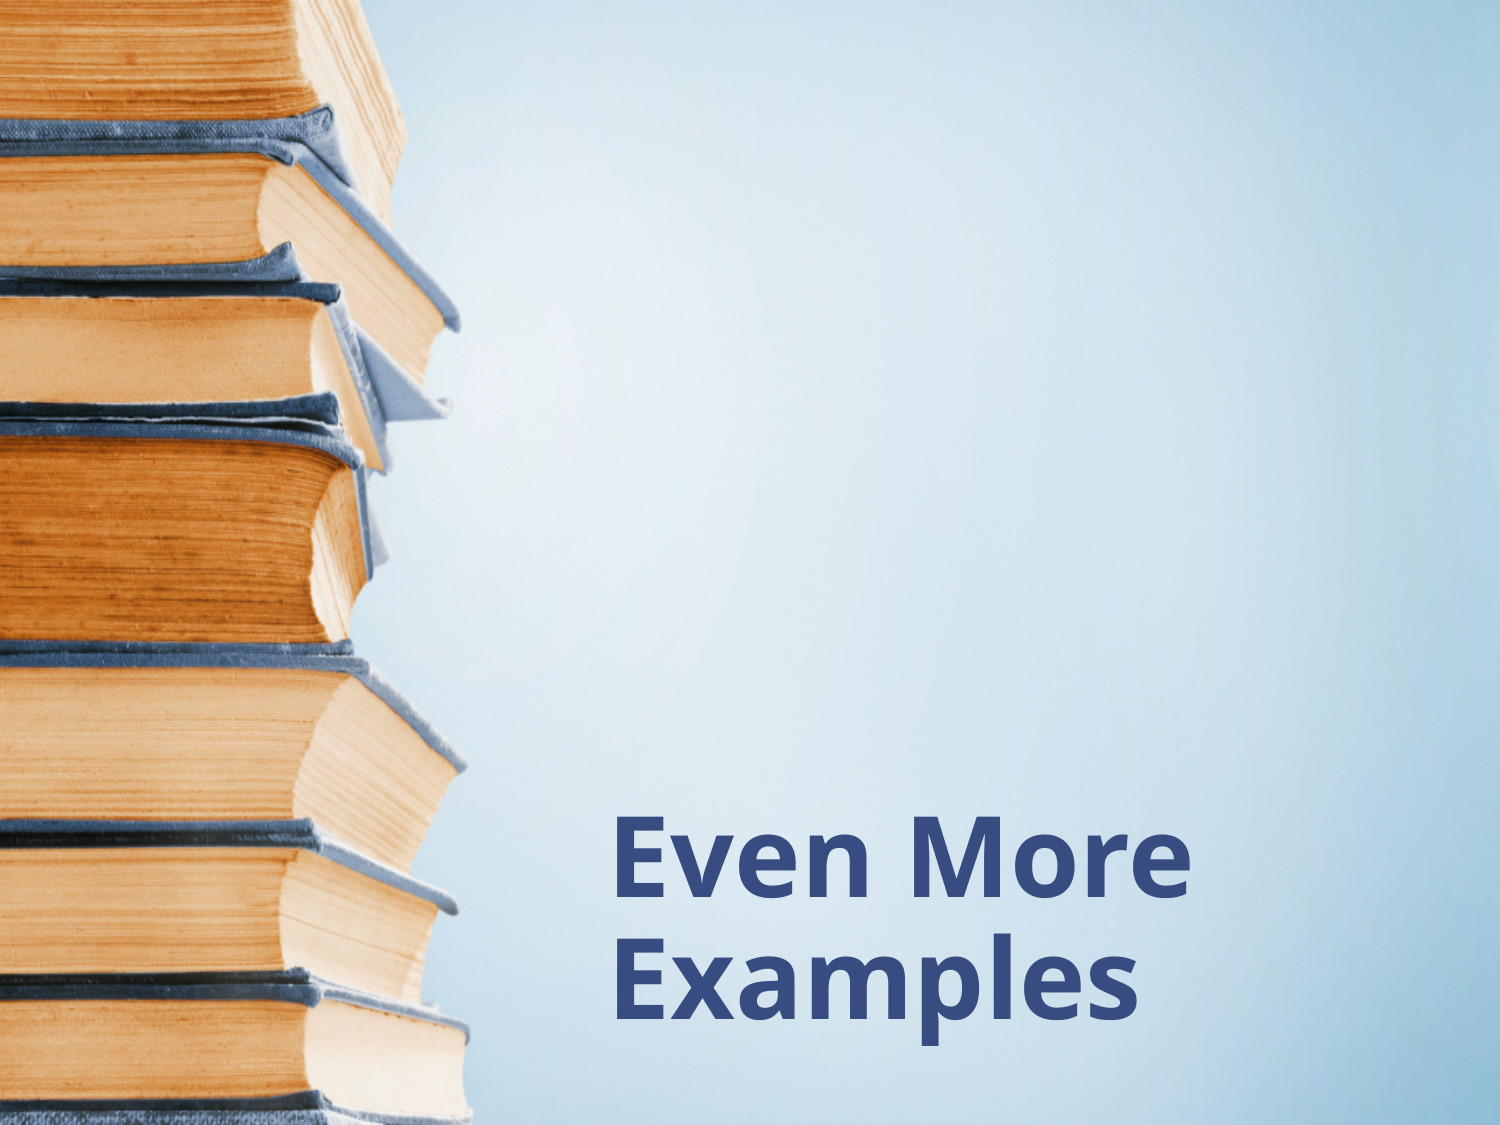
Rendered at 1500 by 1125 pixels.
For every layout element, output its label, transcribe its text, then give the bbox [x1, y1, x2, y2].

picture [0, 0, 1500, 1125]
title Even More Examples [587, 512, 1450, 1054]
